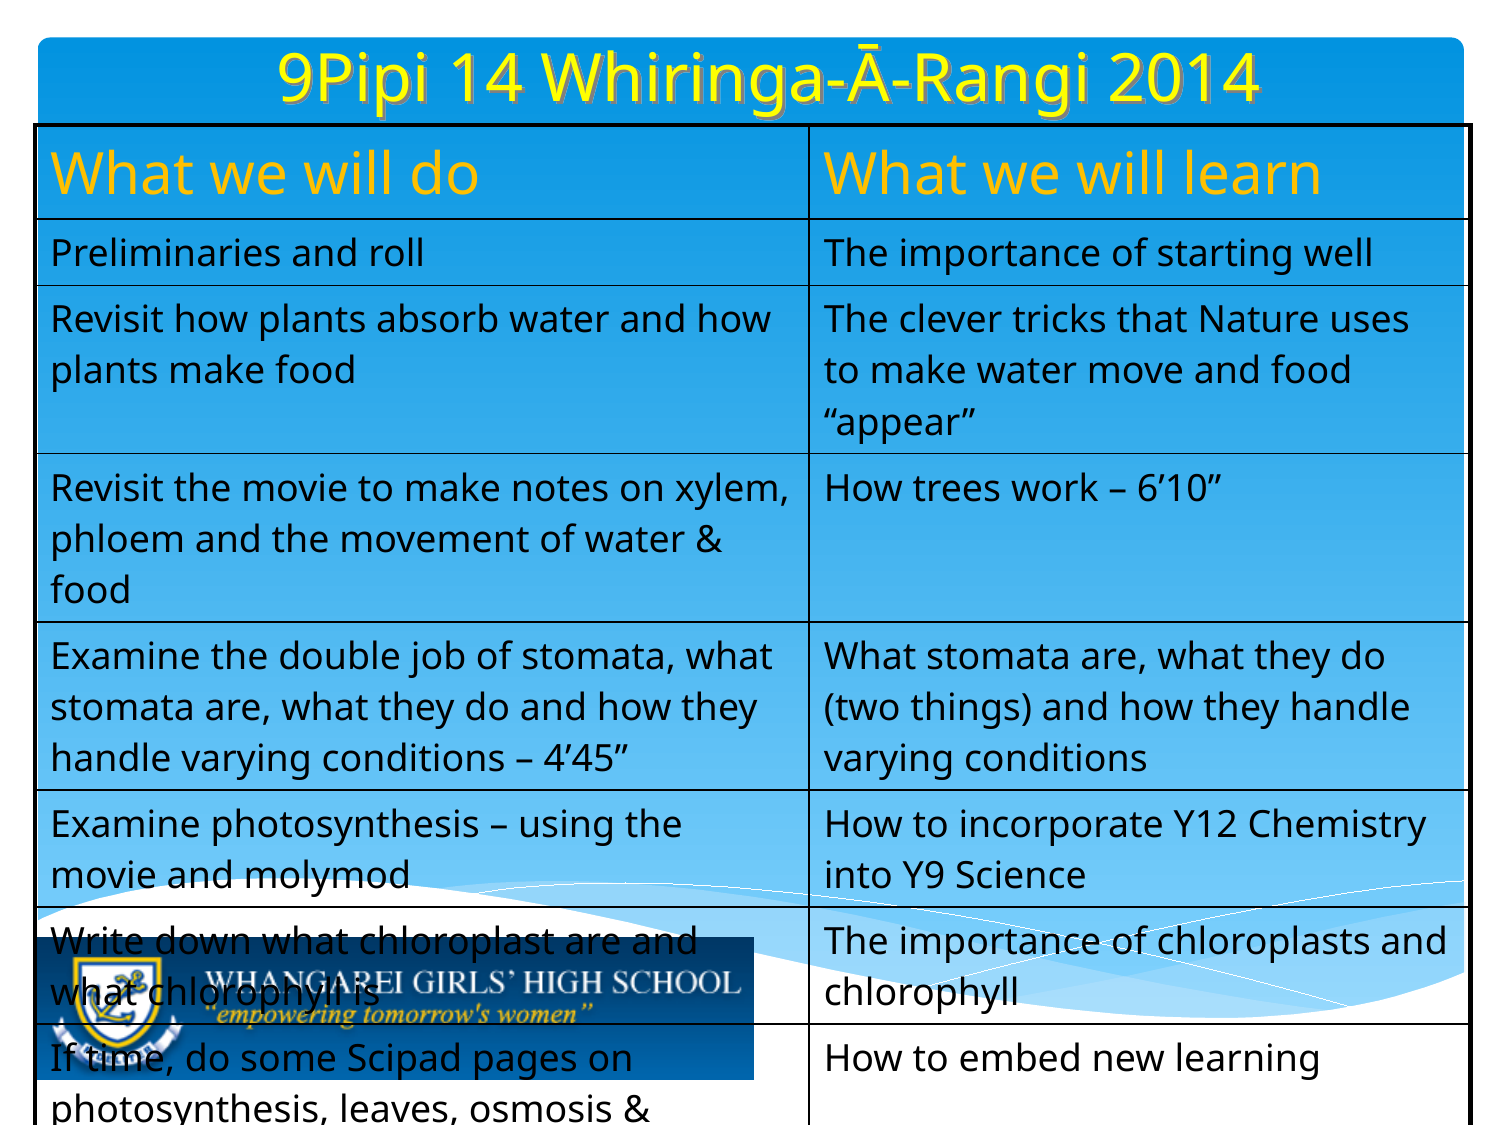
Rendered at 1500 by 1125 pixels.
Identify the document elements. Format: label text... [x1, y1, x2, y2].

table_cell Preliminaries and roll [37, 220, 808, 285]
picture [37, 937, 754, 1080]
table_cell Revisit how plants absorb water and how plants make food [37, 286, 808, 453]
table_cell Write down what chloroplast are and what chlorophyll is [37, 908, 808, 1023]
table_cell How trees work – 6’10” [810, 454, 1468, 621]
table_header What we will do [37, 127, 808, 218]
table_header What we will learn [810, 127, 1468, 218]
table_cell If time, do some Scipad pages on photosynthesis, leaves, osmosis & glucose [37, 1025, 808, 1125]
table_cell Examine photosynthesis – using the movie and molymod [37, 791, 808, 906]
table_cell The clever tricks that Nature uses to make water move and food “appear” [810, 286, 1468, 453]
table_cell Revisit the movie to make notes on xylem, phloem and the movement of water & food [37, 454, 808, 621]
table_cell What stomata are, what they do (two things) and how they handle varying conditions [810, 623, 1468, 789]
table_cell The importance of chloroplasts and chlorophyll [810, 908, 1468, 1023]
text_box 9Pipi 14 Whiringa-Ā-Rangi 2014 [162, 24, 1375, 123]
table_cell How to incorporate Y12 Chemistry into Y9 Science [810, 791, 1468, 906]
table_cell The importance of starting well [810, 220, 1468, 285]
table_cell How to embed new learning [810, 1025, 1468, 1125]
table_cell Examine the double job of stomata, what stomata are, what they do and how they handle varying conditions – 4’45” [37, 623, 808, 789]
